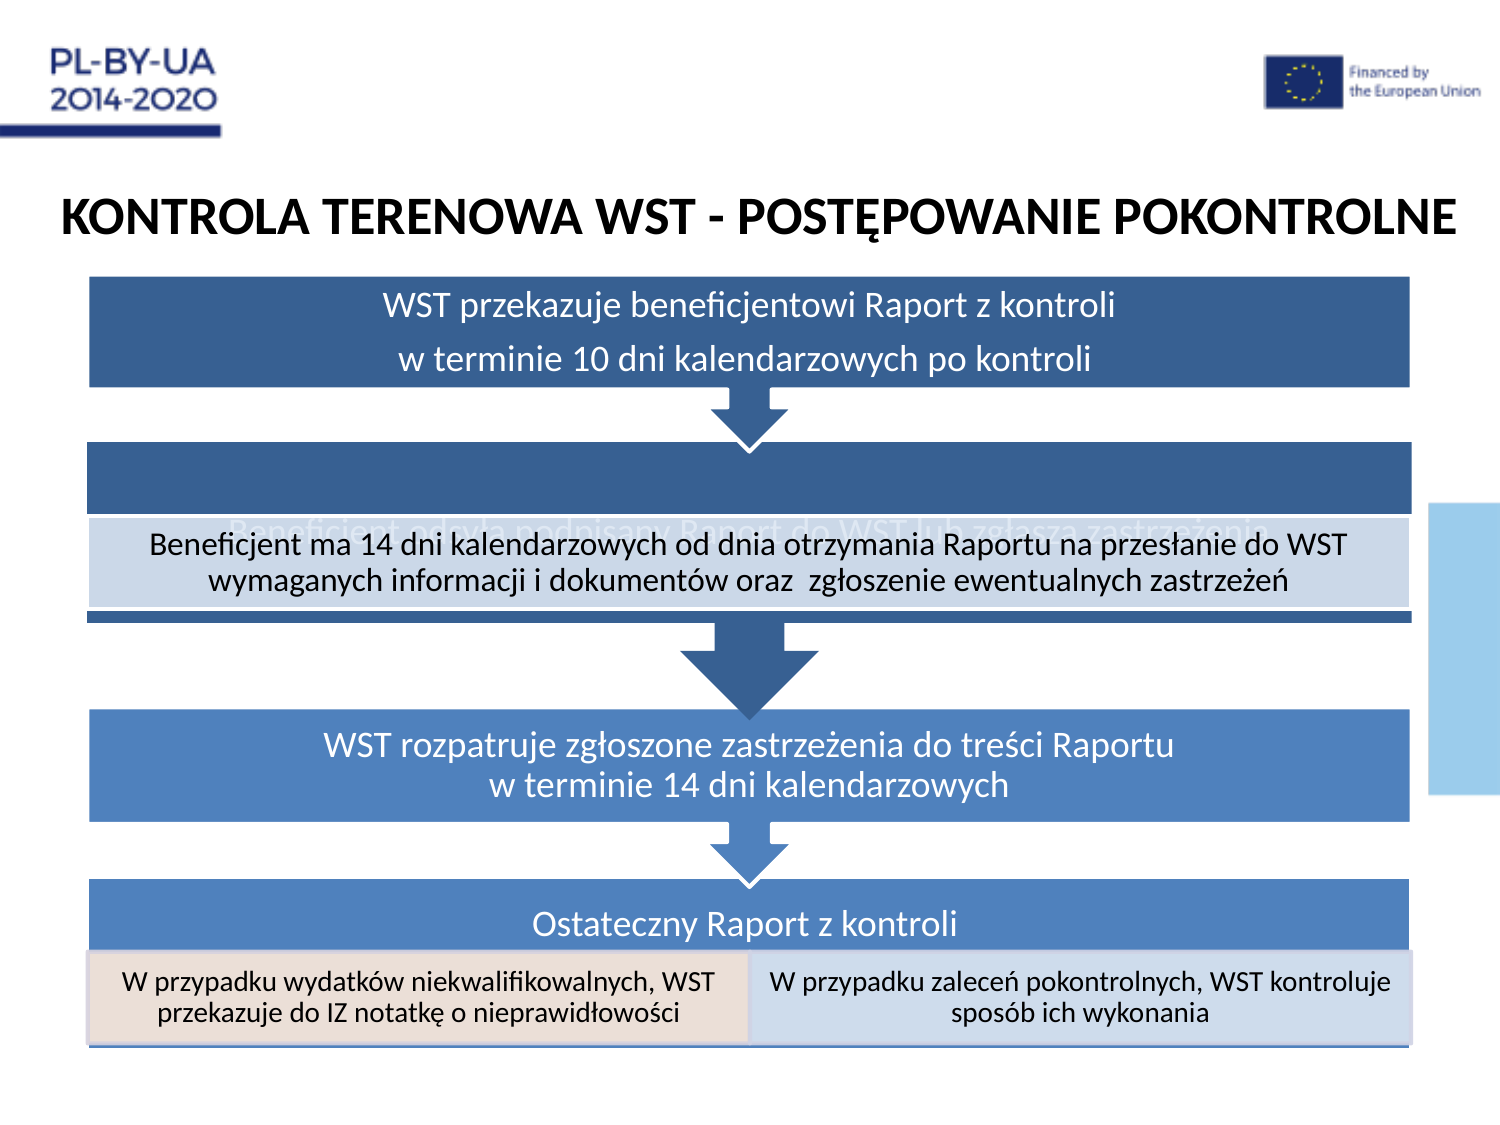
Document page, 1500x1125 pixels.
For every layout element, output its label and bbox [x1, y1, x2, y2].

text_box [86, 248, 1412, 1051]
picture [0, 0, 1500, 1125]
